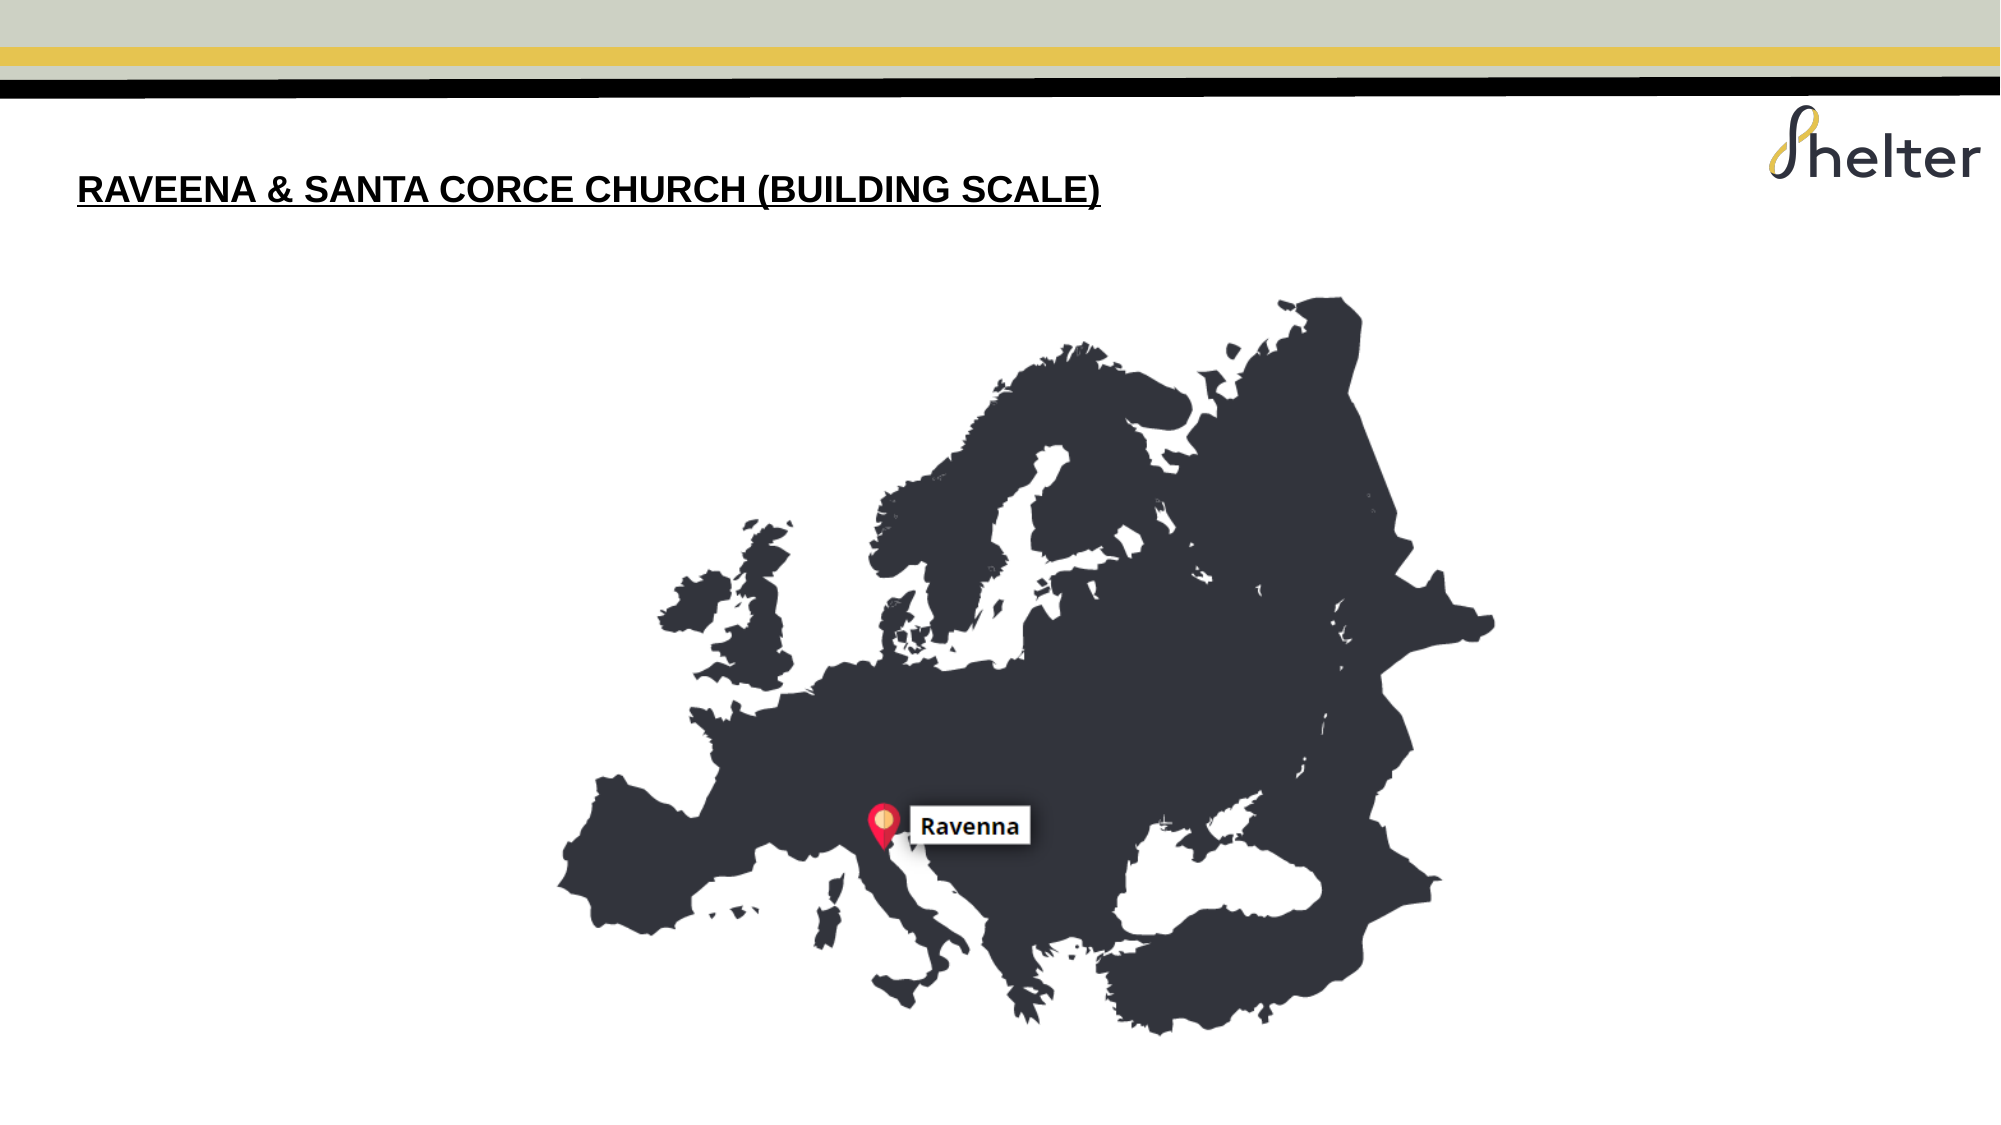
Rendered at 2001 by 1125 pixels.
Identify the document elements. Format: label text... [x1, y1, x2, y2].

picture [539, 247, 1512, 1066]
picture [1769, 105, 1981, 179]
text_box RAVEENA & SANTA CORCE CHURCH (BUILDING SCALE) [62, 157, 1191, 218]
